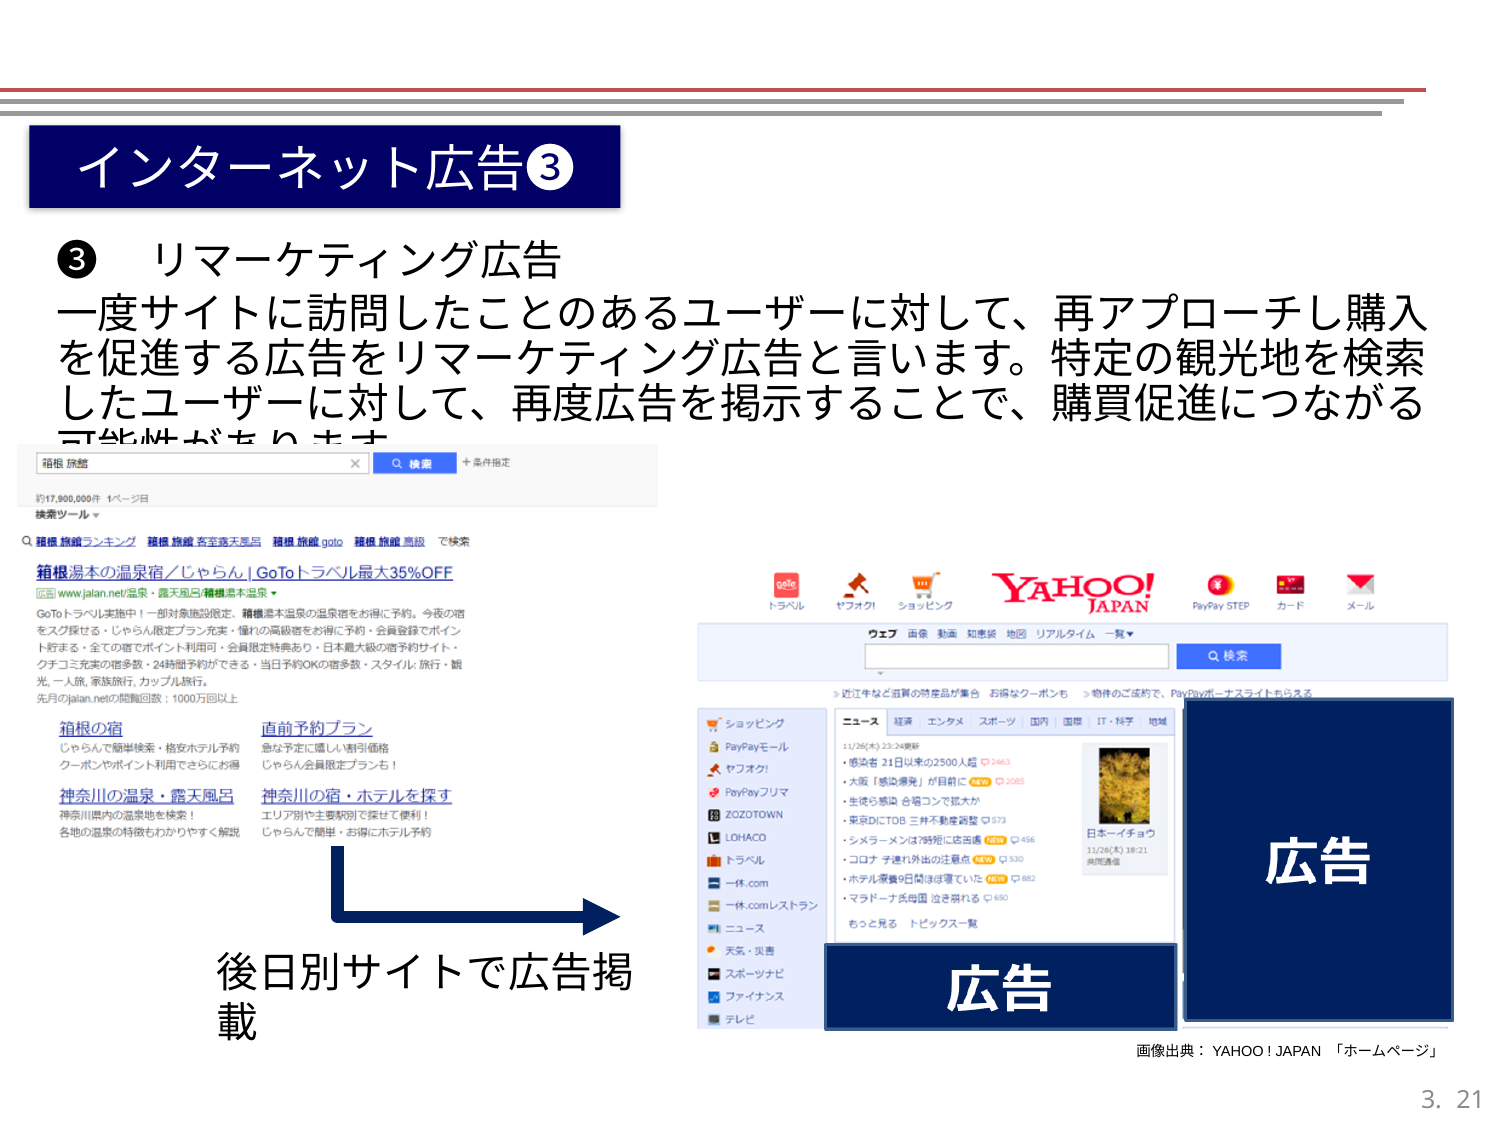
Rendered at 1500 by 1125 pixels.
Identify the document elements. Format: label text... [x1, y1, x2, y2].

text_box 画像出典：YAHOO ! JAPAN 「ホームページ」 [1055, 1034, 1459, 1068]
text_box 後日別サイトで広告掲載 [201, 938, 675, 1053]
picture [691, 562, 1454, 1051]
picture [17, 444, 658, 847]
text_box インターネット広告❸ [29, 125, 621, 208]
slide_number 20 [1381, 1065, 1500, 1125]
text_box ❸ リマーケティング広告 一度サイトに訪問したことのあるユーザーに対して、再アプローチし購入を促進する広告をリマーケティング広告と言います。特定の観光地を検索したユーザーに対して、再度広告を掲示することで、購買促進につながる可能性があります。 [39, 230, 1461, 434]
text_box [443, 739, 515, 1024]
